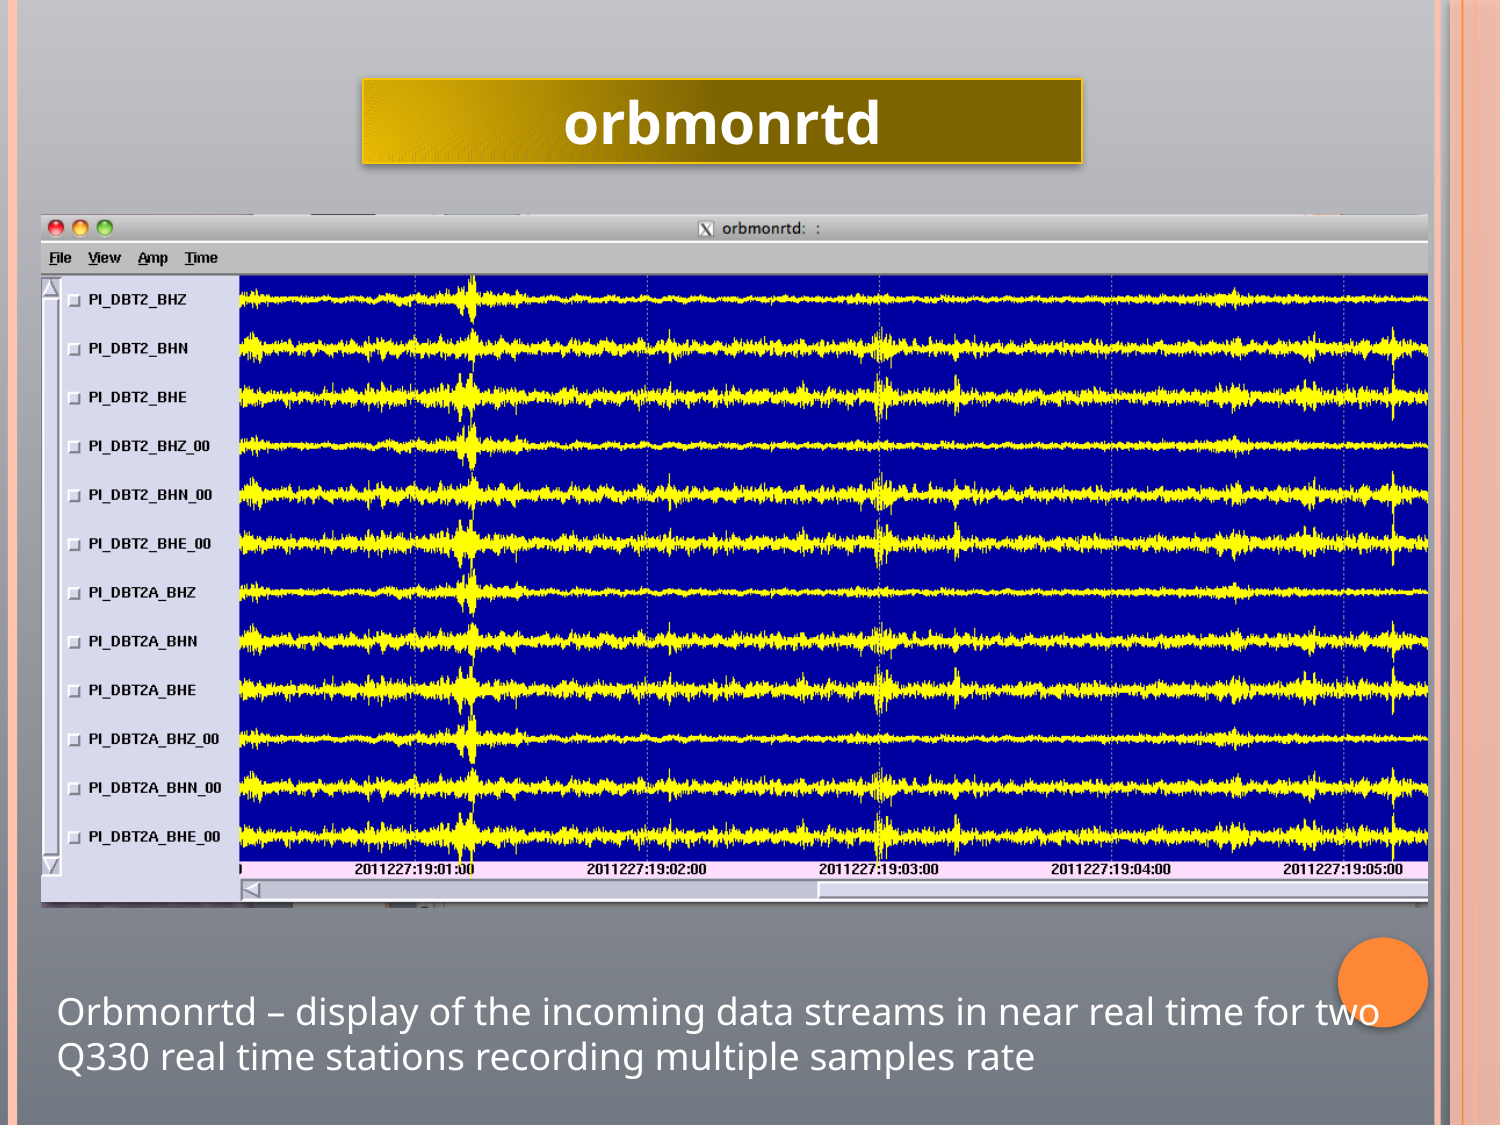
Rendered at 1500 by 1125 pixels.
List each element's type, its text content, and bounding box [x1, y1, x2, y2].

picture [41, 214, 1429, 908]
text_box Orbmonrtd – display of the incoming data streams in near real time for two Q330 real time stations recording multiple samples rate [41, 980, 1428, 1086]
text_box orbmonrtd [362, 78, 1083, 164]
